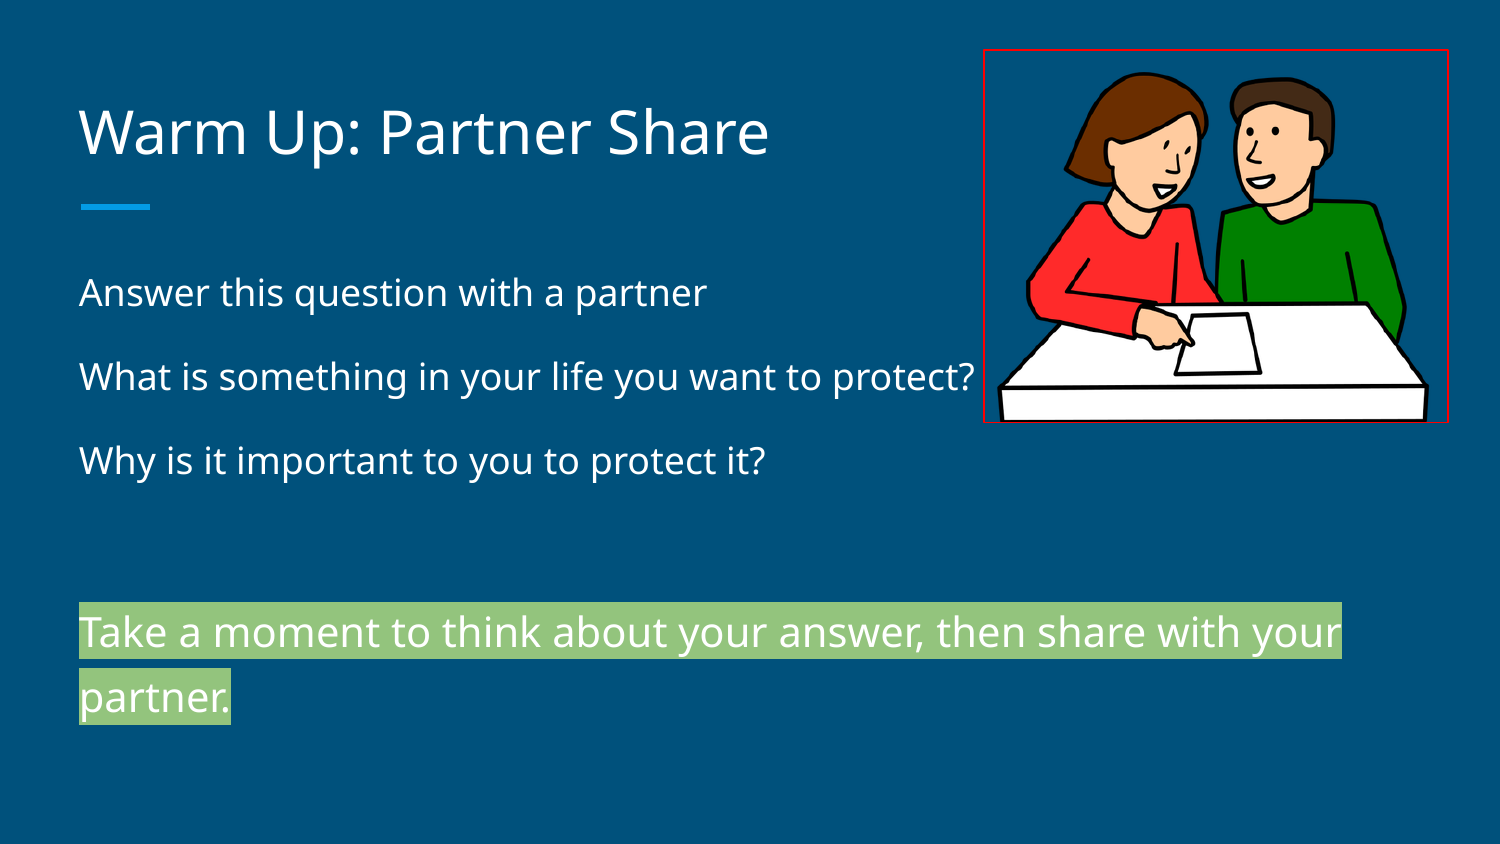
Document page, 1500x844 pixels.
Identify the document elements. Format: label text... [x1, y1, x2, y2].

title Warm Up: Partner Share [63, 75, 979, 188]
list Answer this question with a partner What is something in your life you want to protect? Why is it important to you to protect it? Take a moment to think about your answer, then share with your partner. [63, 244, 1437, 750]
picture [998, 73, 1428, 422]
